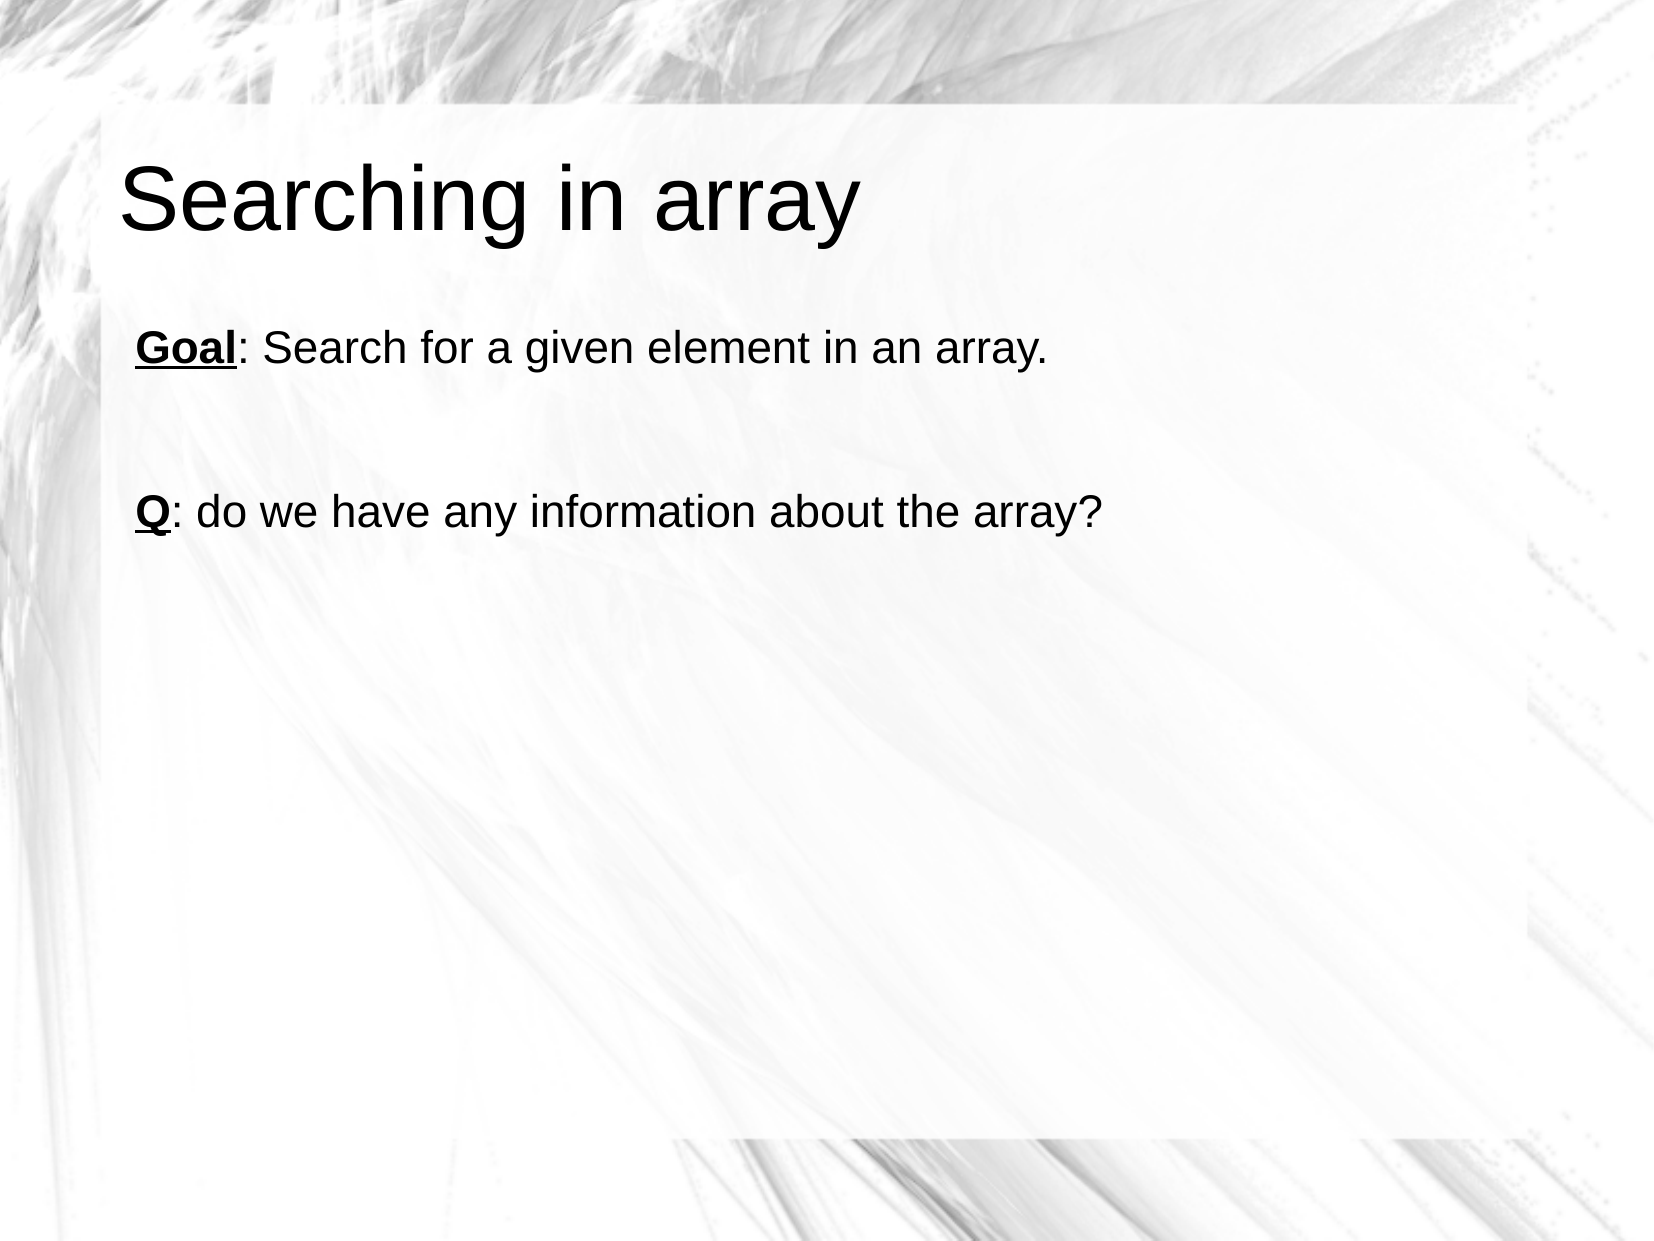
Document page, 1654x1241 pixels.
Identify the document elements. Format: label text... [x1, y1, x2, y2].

picture [0, 0, 1654, 1241]
list Goal: Search for a given element in an array. Q: do we have any information about the array? [118, 319, 1571, 1109]
title Searching in array [118, 112, 1506, 281]
